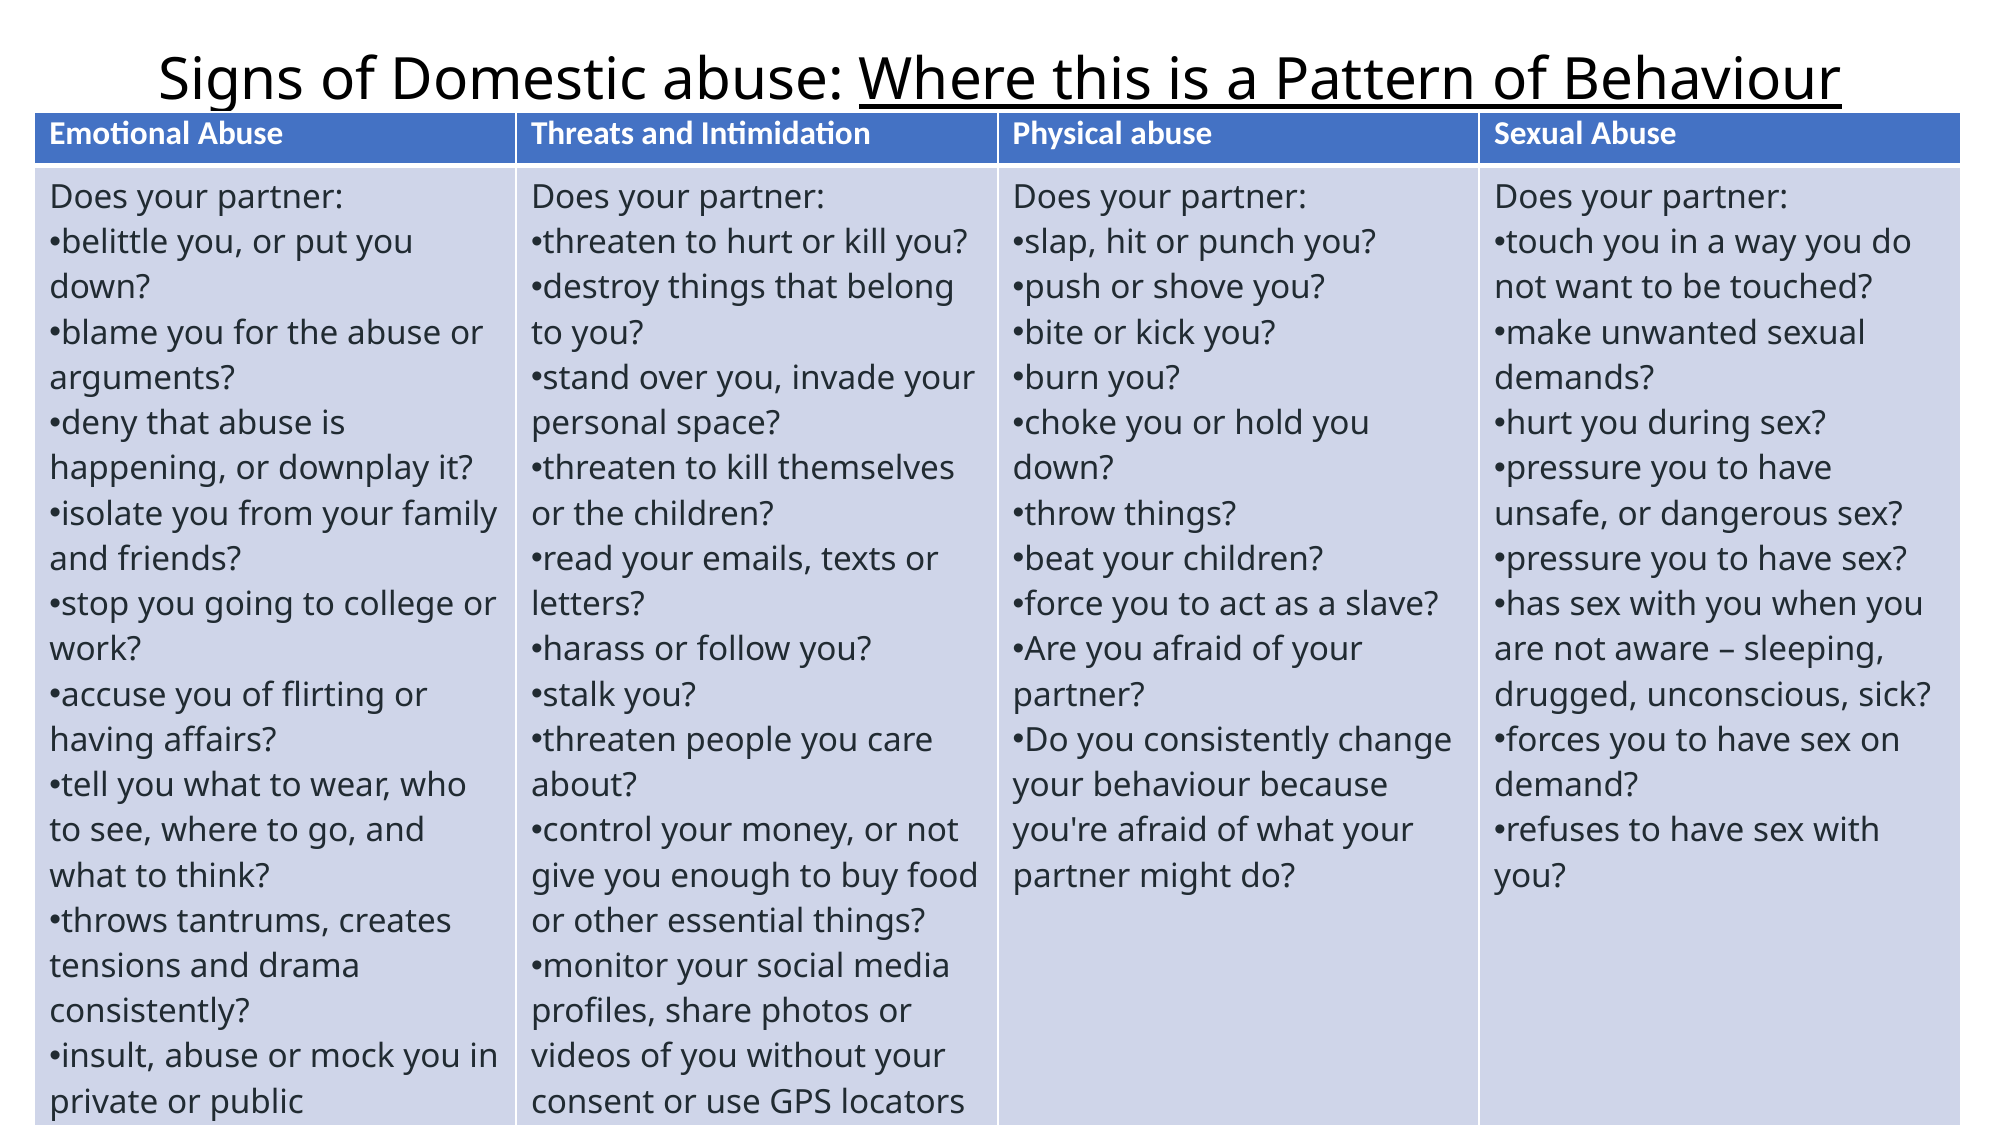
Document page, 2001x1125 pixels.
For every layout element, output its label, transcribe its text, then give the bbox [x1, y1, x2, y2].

footer Elimma C Ezeani Domestic Violence [662, 1042, 1338, 1103]
table_cell Does your partner: threaten to hurt or kill you? destroy things that belong to you? stand over you, invade your personal space? threaten to kill themselves or the children? read your emails, texts or letters? harass or follow you? stalk you? threaten people you care about? control your money, or not give you enough to buy food or other essential things? monitor your social media profiles, share photos or videos of you without your consent or use GPS locators to know where you are without cause? [517, 168, 997, 1125]
table_header Emotional Abuse [35, 113, 515, 163]
table_cell Does your partner: slap, hit or punch you? push or shove you? bite or kick you? burn you? choke you or hold you down? throw things? beat your children? force you to act as a slave? Are you afraid of your partner? Do you consistently change your behaviour because you're afraid of what your partner might do? [999, 168, 1478, 1125]
table_header Sexual Abuse [1480, 113, 1960, 163]
title Signs of Domestic abuse: Where this is a Pattern of Behaviour [137, 9, 1863, 111]
table_header Physical abuse [999, 113, 1478, 163]
table_cell Does your partner: touch you in a way you do not want to be touched? make unwanted sexual demands? hurt you during sex? pressure you to have unsafe, or dangerous sex? pressure you to have sex? has sex with you when you are not aware – sleeping, drugged, unconscious, sick? forces you to have sex on demand? refuses to have sex with you? [1480, 168, 1960, 1125]
slide_number 7 [1412, 1042, 1863, 1103]
table_cell Does your partner: belittle you, or put you down? blame you for the abuse or arguments? deny that abuse is happening, or downplay it? isolate you from your family and friends? stop you going to college or work? accuse you of flirting or having affairs? tell you what to wear, who to see, where to go, and what to think? throws tantrums, creates tensions and drama consistently? insult, abuse or mock you in private or public consistently? body shame you? Mocks your efforts like cooking, housekeeping, parenting? [35, 168, 515, 1125]
table_header Threats and Intimidation [517, 113, 997, 163]
